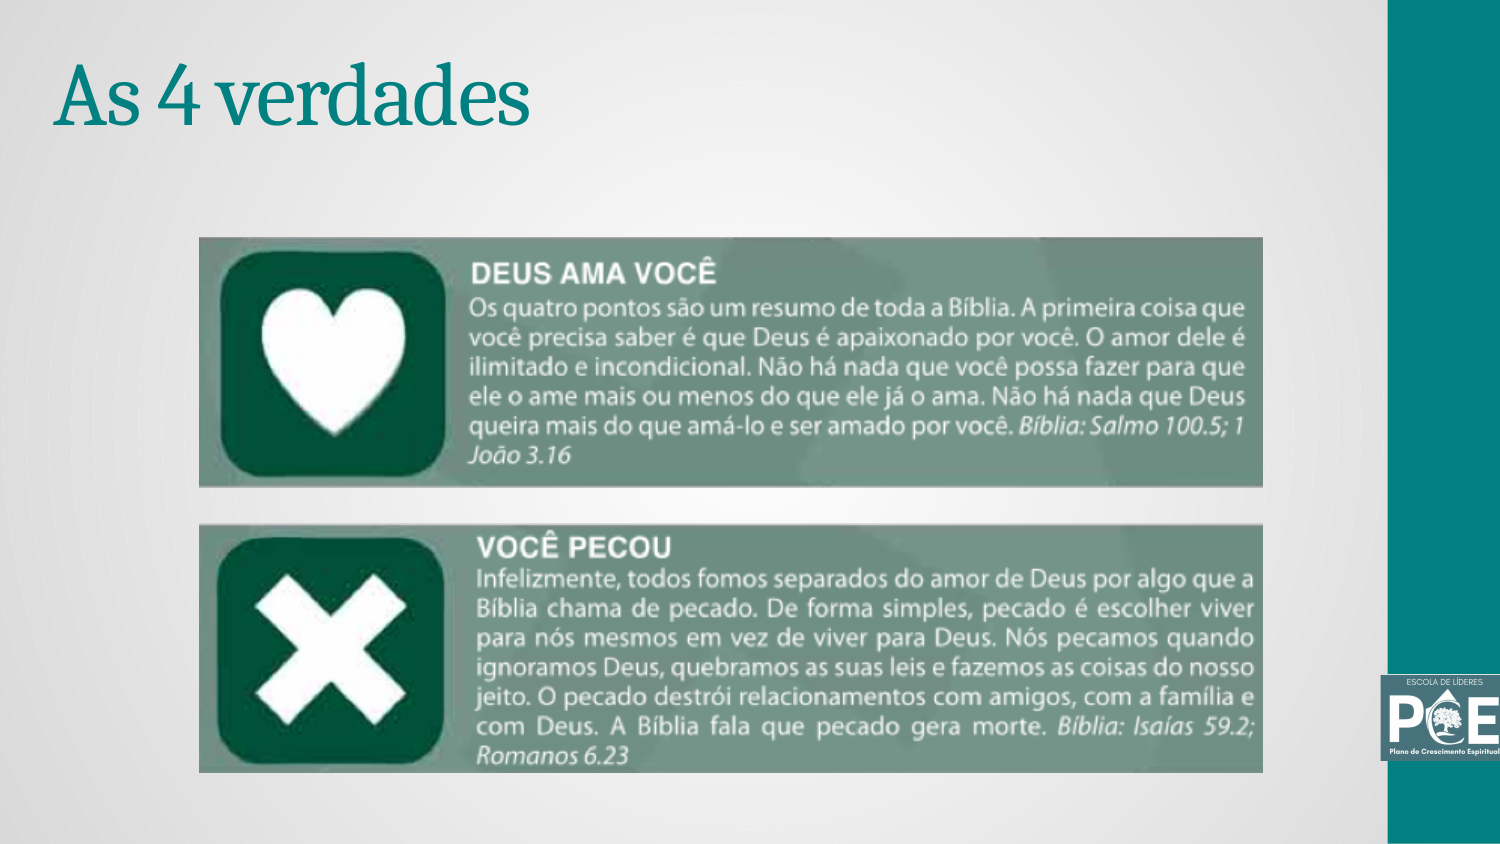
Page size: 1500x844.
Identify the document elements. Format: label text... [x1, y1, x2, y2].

picture [199, 236, 1263, 773]
picture [1380, 674, 1500, 761]
title As 4 verdades [45, 27, 1466, 151]
